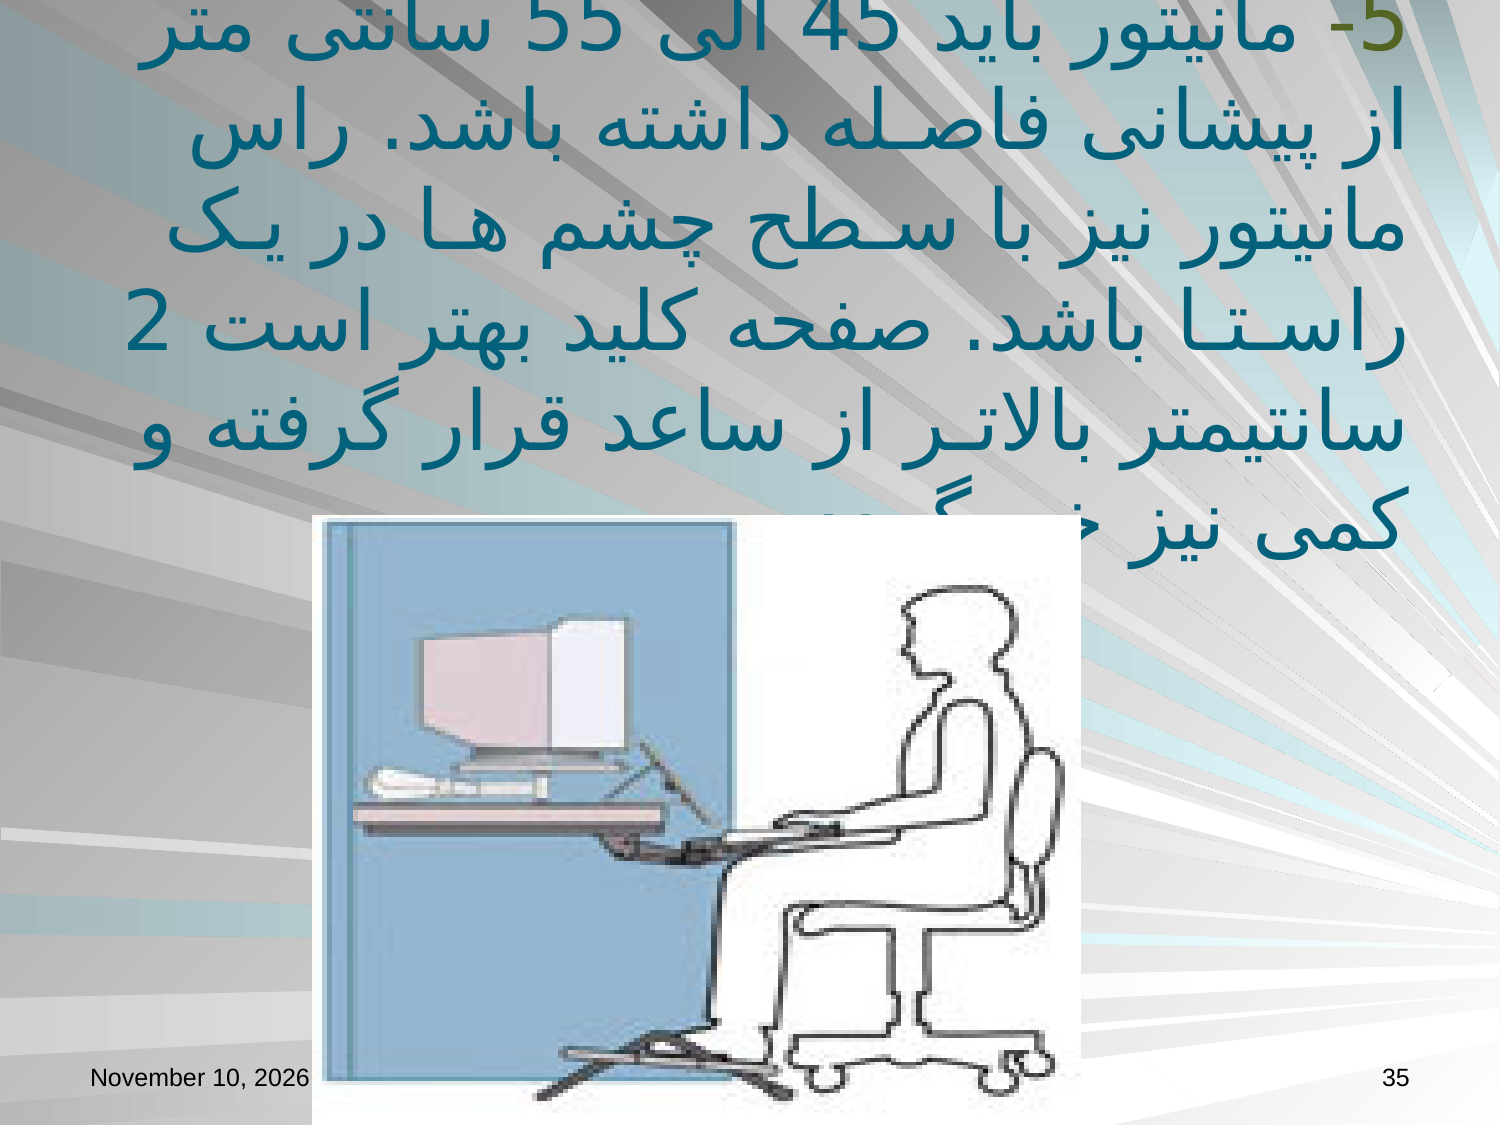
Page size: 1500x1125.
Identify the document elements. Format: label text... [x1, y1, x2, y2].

title 5- مانیتور باید 45 الی 55 سانتی متر از پیشانی فاصـله داشته باشد. راس مانیتور نیز با سـطح چشم هـا در یـک راسـتـا باشد. صفحه کلید بهتر است 2 سانتیمتر بالاتـر از ساعد قرار گرفته و کمی نیز خم گردد. [74, 0, 1426, 634]
slide_number 35 [1087, 1023, 1426, 1100]
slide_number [74, 1023, 307, 1100]
picture [312, 514, 1081, 1125]
